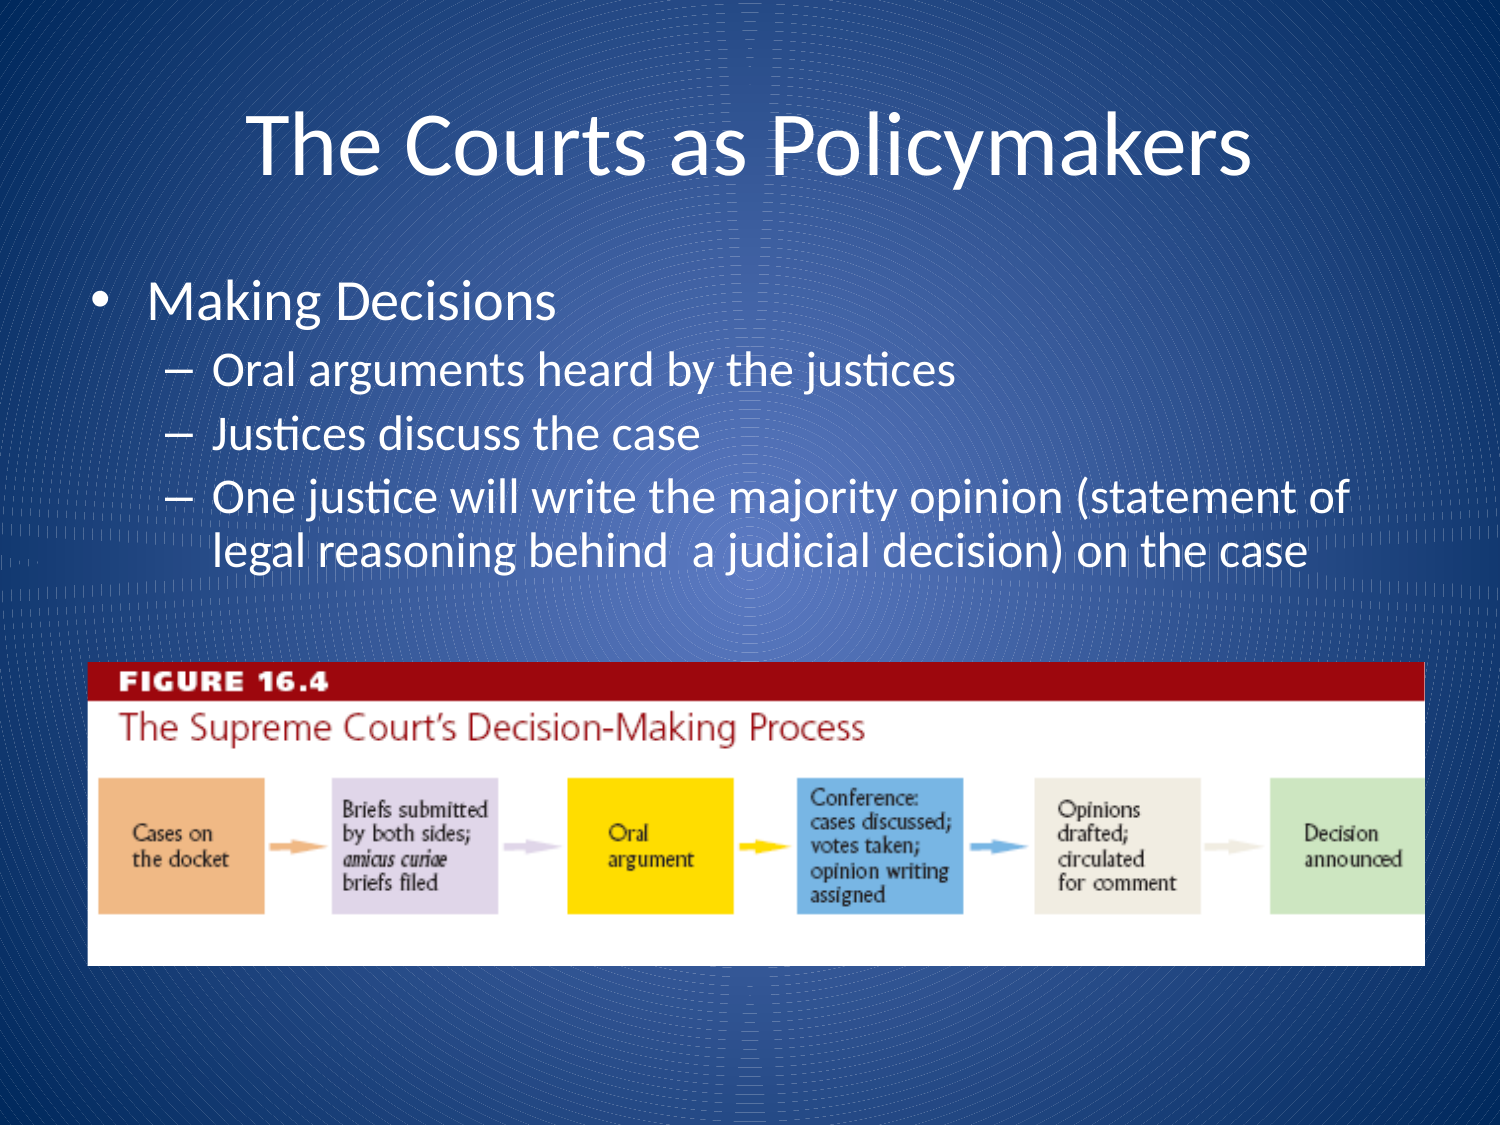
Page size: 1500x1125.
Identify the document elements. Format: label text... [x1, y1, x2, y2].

title The Courts as Policymakers [75, 45, 1425, 233]
list Making Decisions Oral arguments heard by the justices Justices discuss the case One justice will write the majority opinion (statement of legal reasoning behind a judicial decision) on the case [75, 262, 1425, 717]
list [87, 662, 1426, 966]
